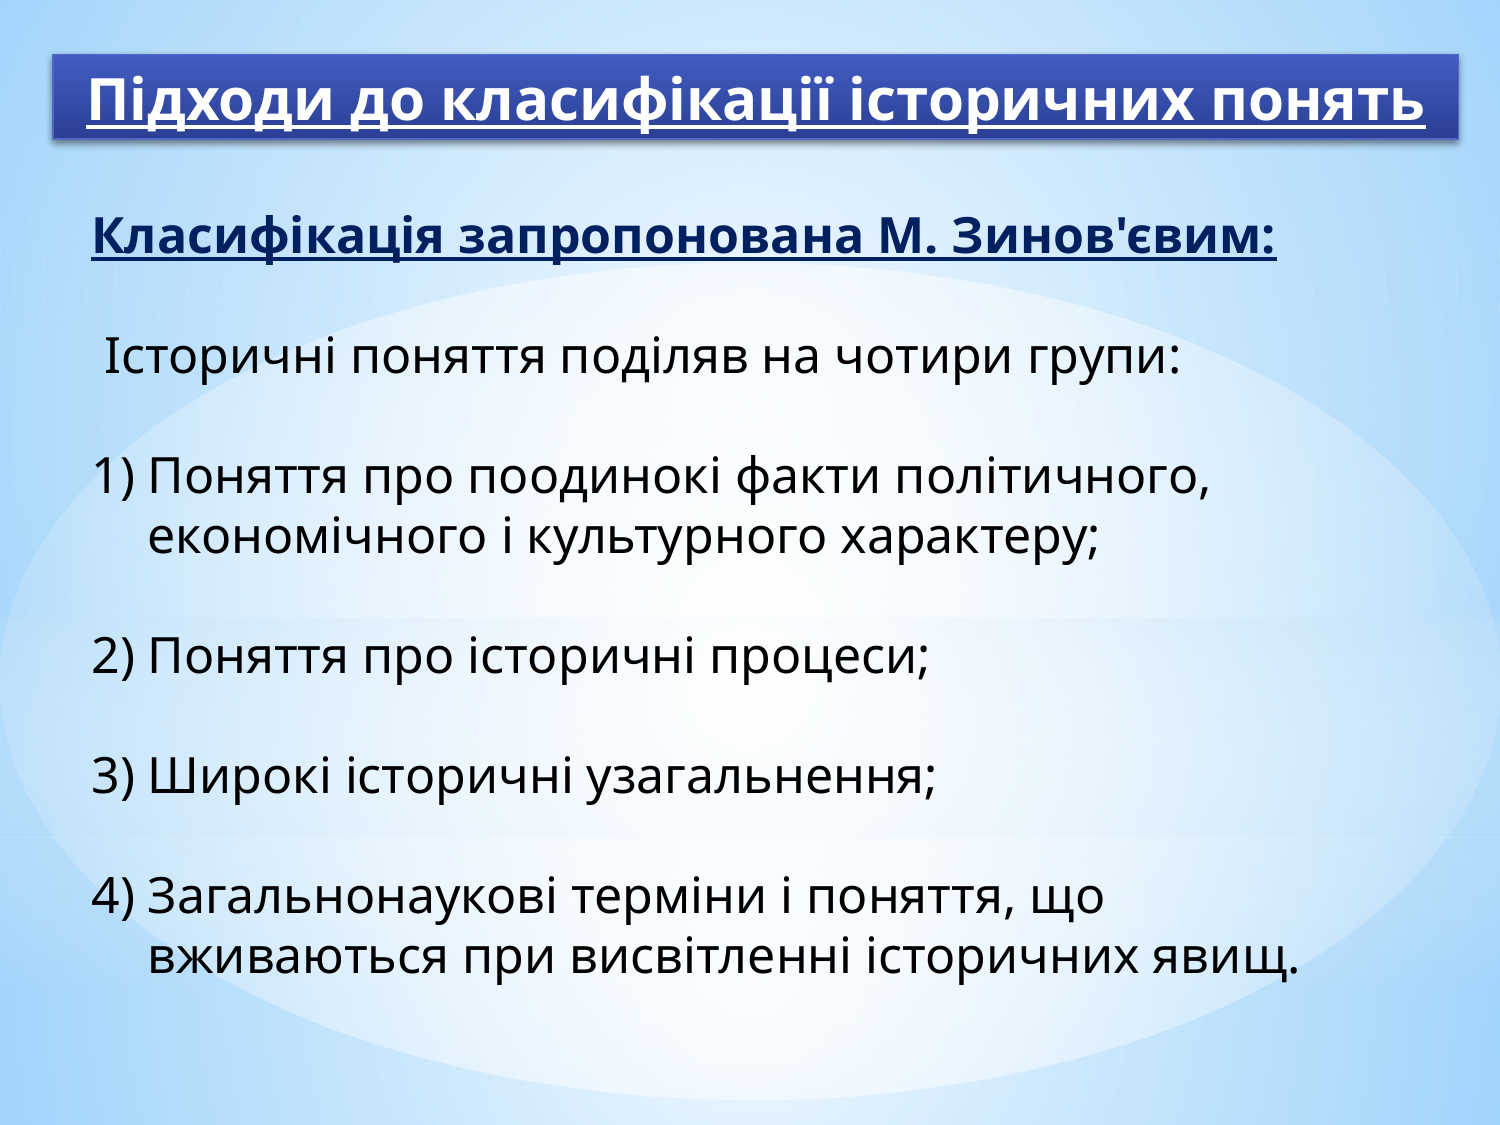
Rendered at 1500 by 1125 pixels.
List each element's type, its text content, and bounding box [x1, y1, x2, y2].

text_box Підходи до класифікації історичних понять [52, 54, 1459, 140]
text_box Класифікація запропонована М. Зинов'євим: Історичні поняття поділяв на чотири групи: Поняття про поодинокі факти політичного, економічного і культурного характеру; Поняття про історичні процеси; Широкі історичні узагальнення; Загальнонаукові терміни і поняття, що вживаються при висвітленні історичних явищ. [76, 196, 1388, 1051]
